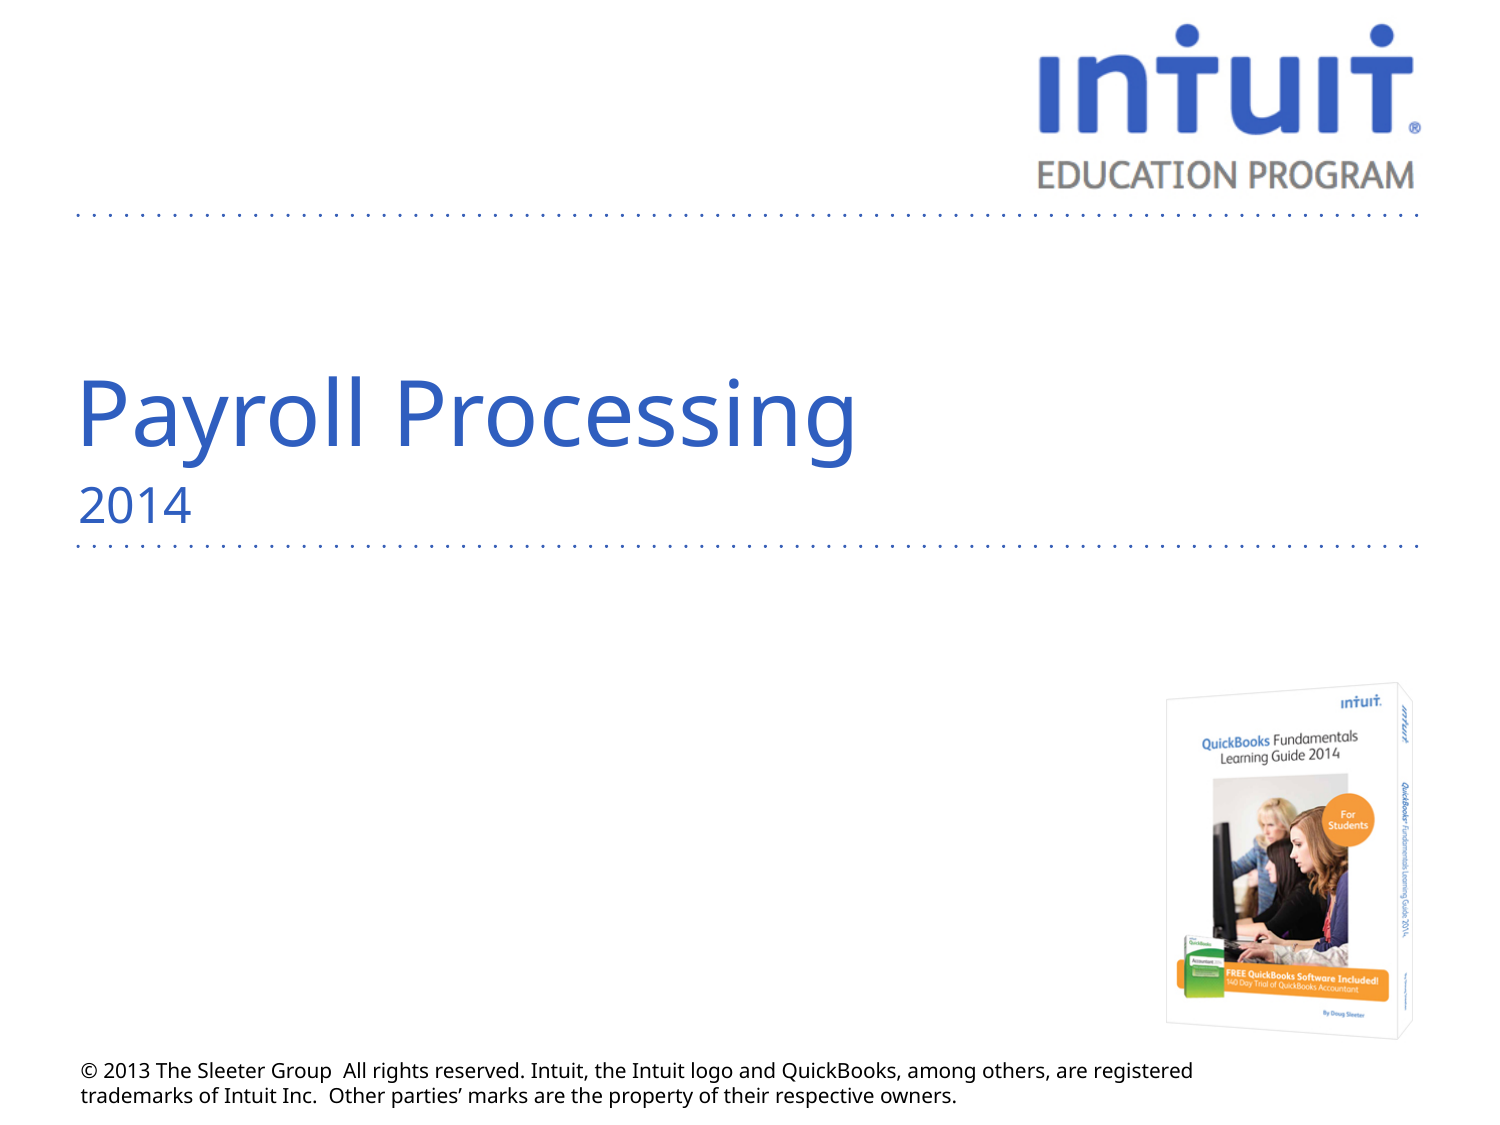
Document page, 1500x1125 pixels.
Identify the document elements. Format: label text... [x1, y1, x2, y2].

subtitle 2014 [78, 473, 1427, 538]
picture [1166, 672, 1413, 1050]
picture [1028, 12, 1433, 205]
title Payroll Processing [75, 353, 1425, 465]
